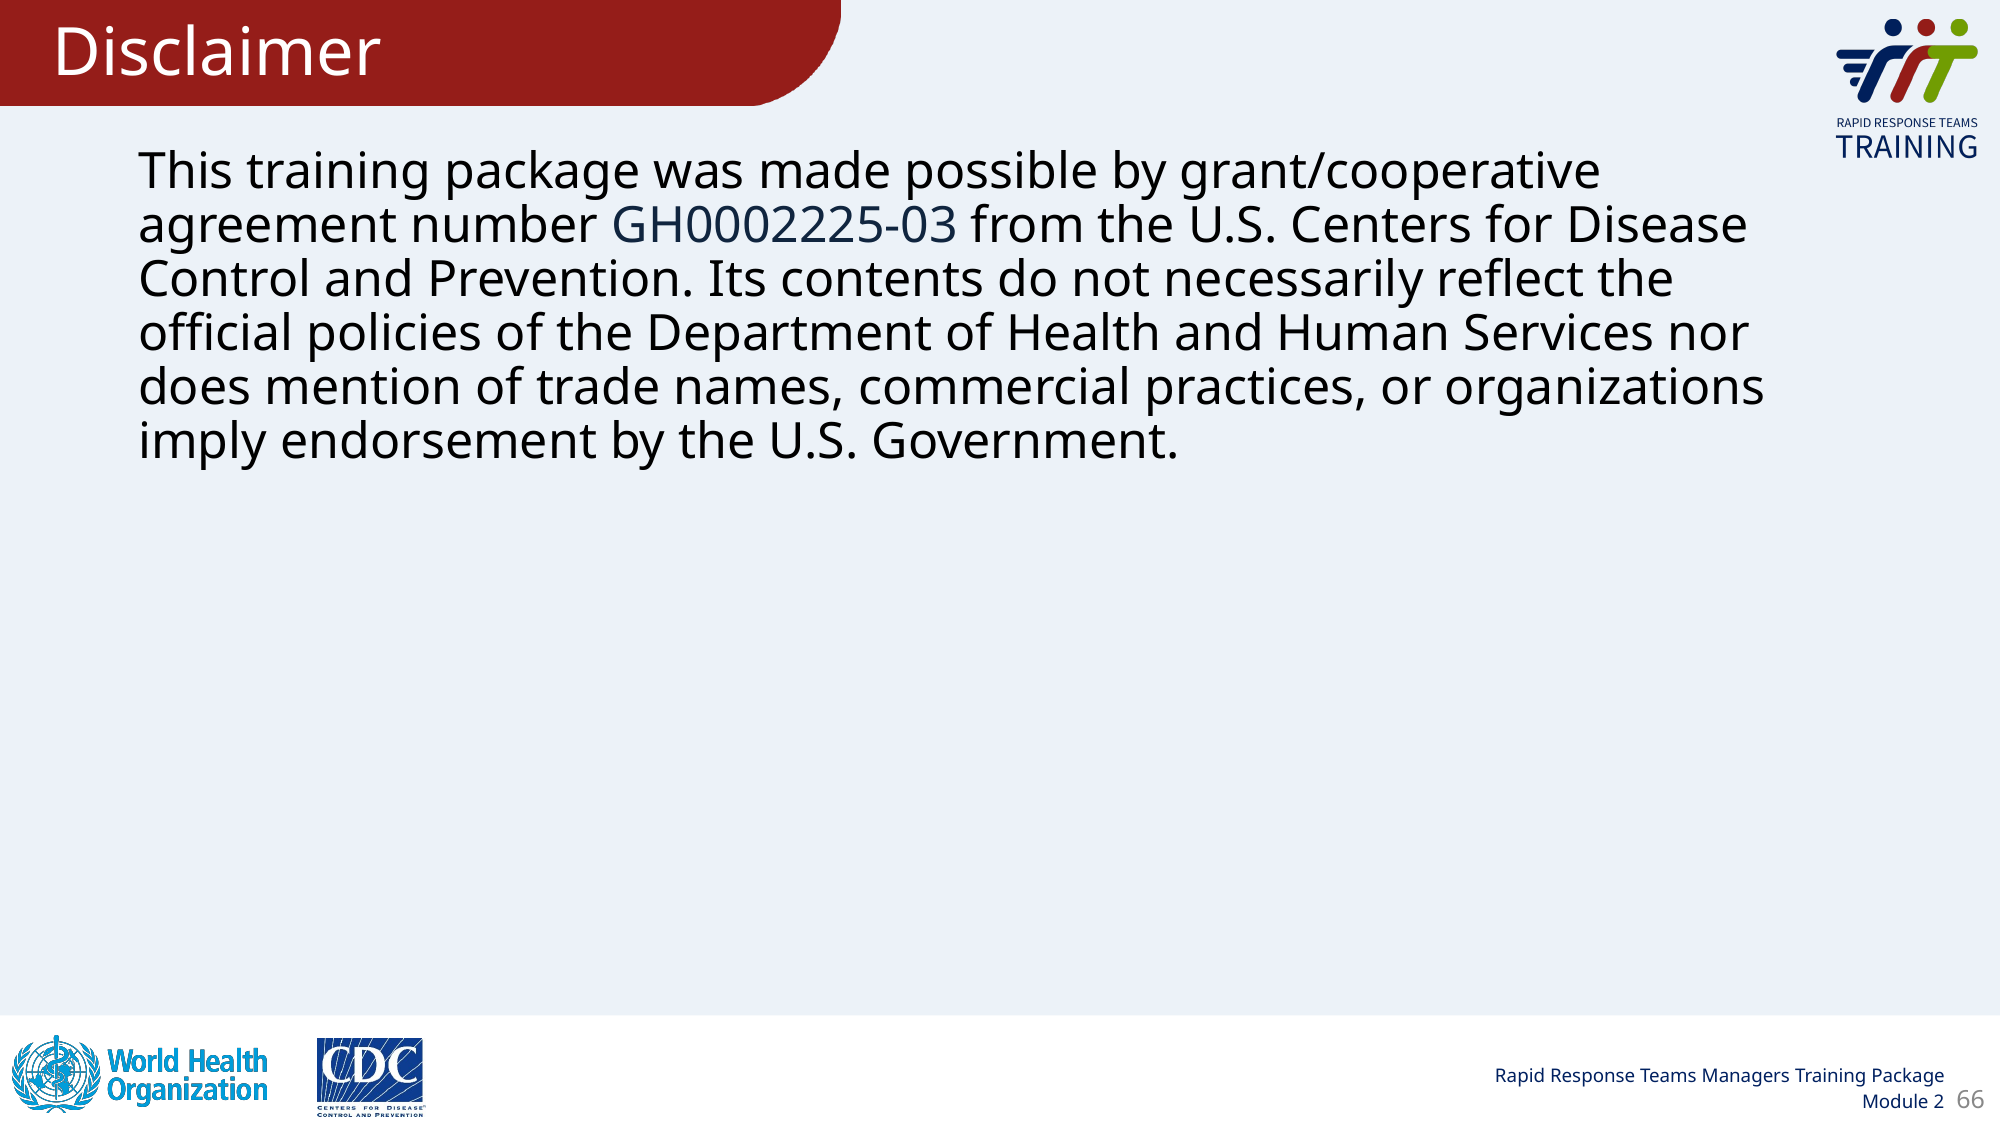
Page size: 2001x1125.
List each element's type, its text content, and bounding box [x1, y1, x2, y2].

picture [22, 1062, 26, 1077]
picture [34, 1054, 43, 1078]
picture [30, 1083, 37, 1091]
picture [12, 1035, 54, 1068]
picture [12, 1083, 48, 1113]
picture [40, 1062, 47, 1070]
picture [46, 1056, 54, 1062]
picture [71, 1053, 90, 1091]
picture [317, 1038, 426, 1117]
picture [50, 1108, 62, 1113]
picture [59, 1035, 267, 1113]
picture [24, 1054, 36, 1087]
picture [36, 1088, 78, 1105]
picture [0, 0, 841, 106]
picture [1835, 19, 1978, 167]
text_box 66 [1557, 1075, 1993, 1121]
list This training package was made possible by grant/cooperative agreement number GH0002225-03 from the U.S. Centers for Disease Control and Prevention. Its contents do not necessarily reflect the official policies of the Department of Health and Human Services nor does mention of trade names, commercial practices, or organizations imply endorsement by the U.S. Government. [130, 137, 1846, 993]
